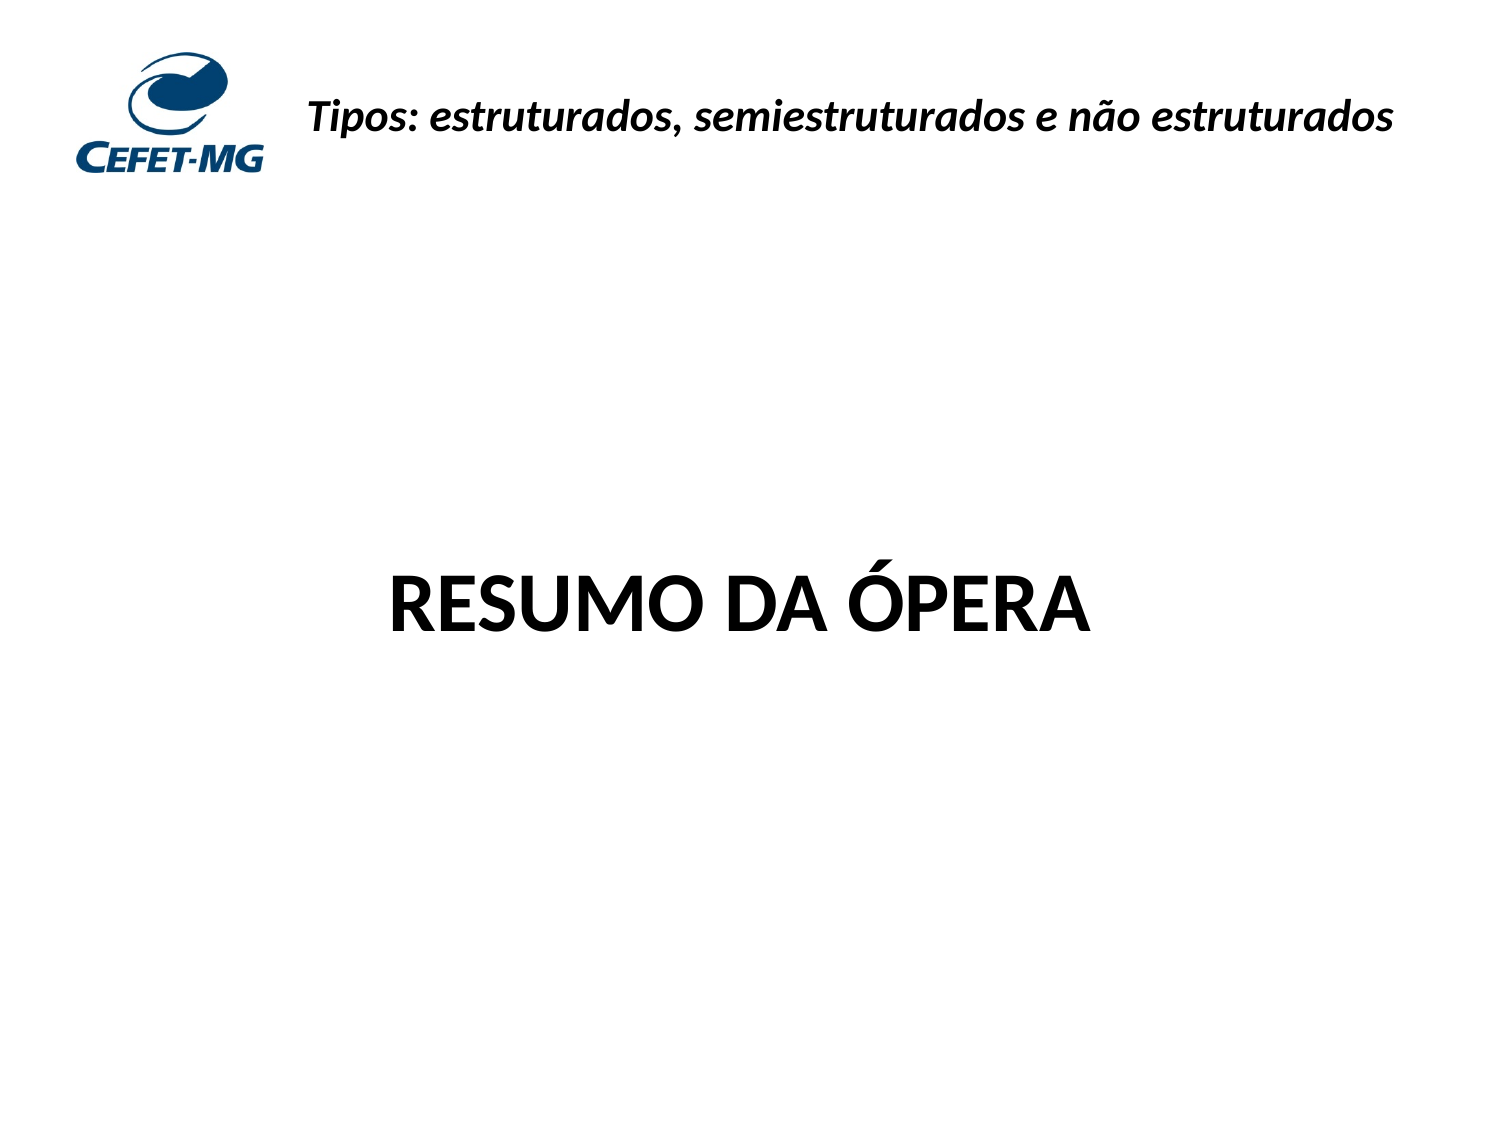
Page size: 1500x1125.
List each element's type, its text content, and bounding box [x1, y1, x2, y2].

text_box Tipos: estruturados, semiestruturados e não estruturados [277, 78, 1424, 149]
list RESUMO DA ÓPERA [75, 538, 1425, 657]
picture [76, 51, 264, 173]
